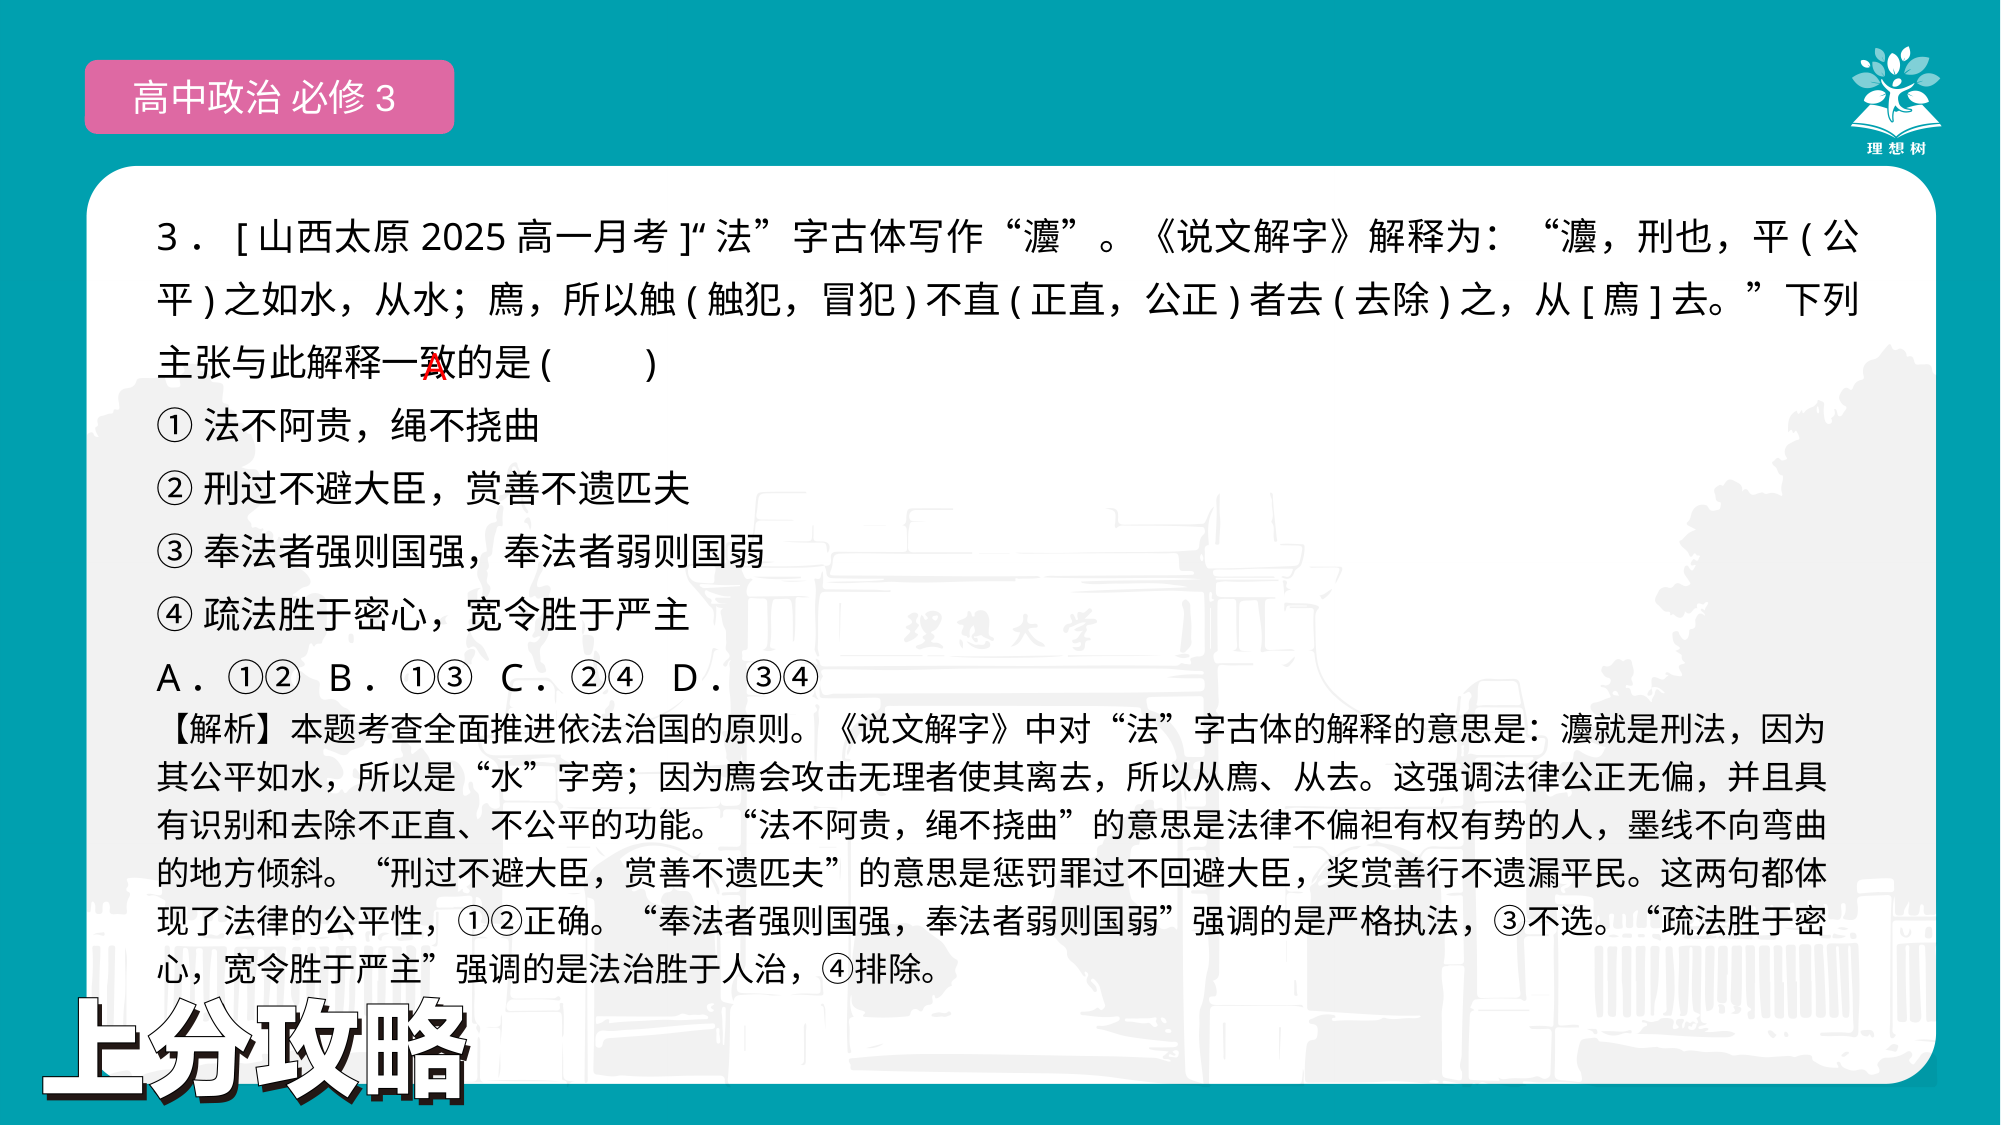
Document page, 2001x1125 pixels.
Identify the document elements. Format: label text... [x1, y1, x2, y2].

text_box 高中政治 必修3 [83, 58, 456, 135]
picture [0, 0, 2001, 1125]
text_box A [408, 312, 519, 395]
text_box 3．[山西太原2025高一月考]“法”字古体写作“灋”。《说文解字》解释为：“灋，刑也，平(公平)之如水，从水；廌，所以触(触犯，冒犯)不直(正直，公正)者去(去除)之，从[廌]去。”下列主张与此解释一致的是( ) ①法不阿贵，绳不挠曲 ②刑过不避大臣，赏善不遗匹夫 ③奉法者强则国强，奉法者弱则国弱 ④疏法胜于密心，宽令胜于严主 A．①② B．①③ C．②④ D．③④ [141, 187, 1875, 707]
text_box 【解析】本题考查全面推进依法治国的原则。《说文解字》中对“法”字古体的解释的意思是：灋就是刑法，因为其公平如水，所以是“水”字旁；因为廌会攻击无理者使其离去，所以从廌、从去。这强调法律公正无偏，并且具有识别和去除不正直、不公平的功能。“法不阿贵，绳不挠曲”的意思是法律不偏袒有权有势的人，墨线不向弯曲的地方倾斜。“刑过不避大臣，赏善不遗匹夫”的意思是惩罚罪过不回避大臣，奖赏善行不遗漏平民。这两句都体现了法律的公平性，①②正确。“奉法者强则国强，奉法者弱则国弱”强调的是严格执法，③不选。“疏法胜于密心，宽令胜于严主”强调的是法治胜于人治，④排除。 [141, 692, 1843, 995]
